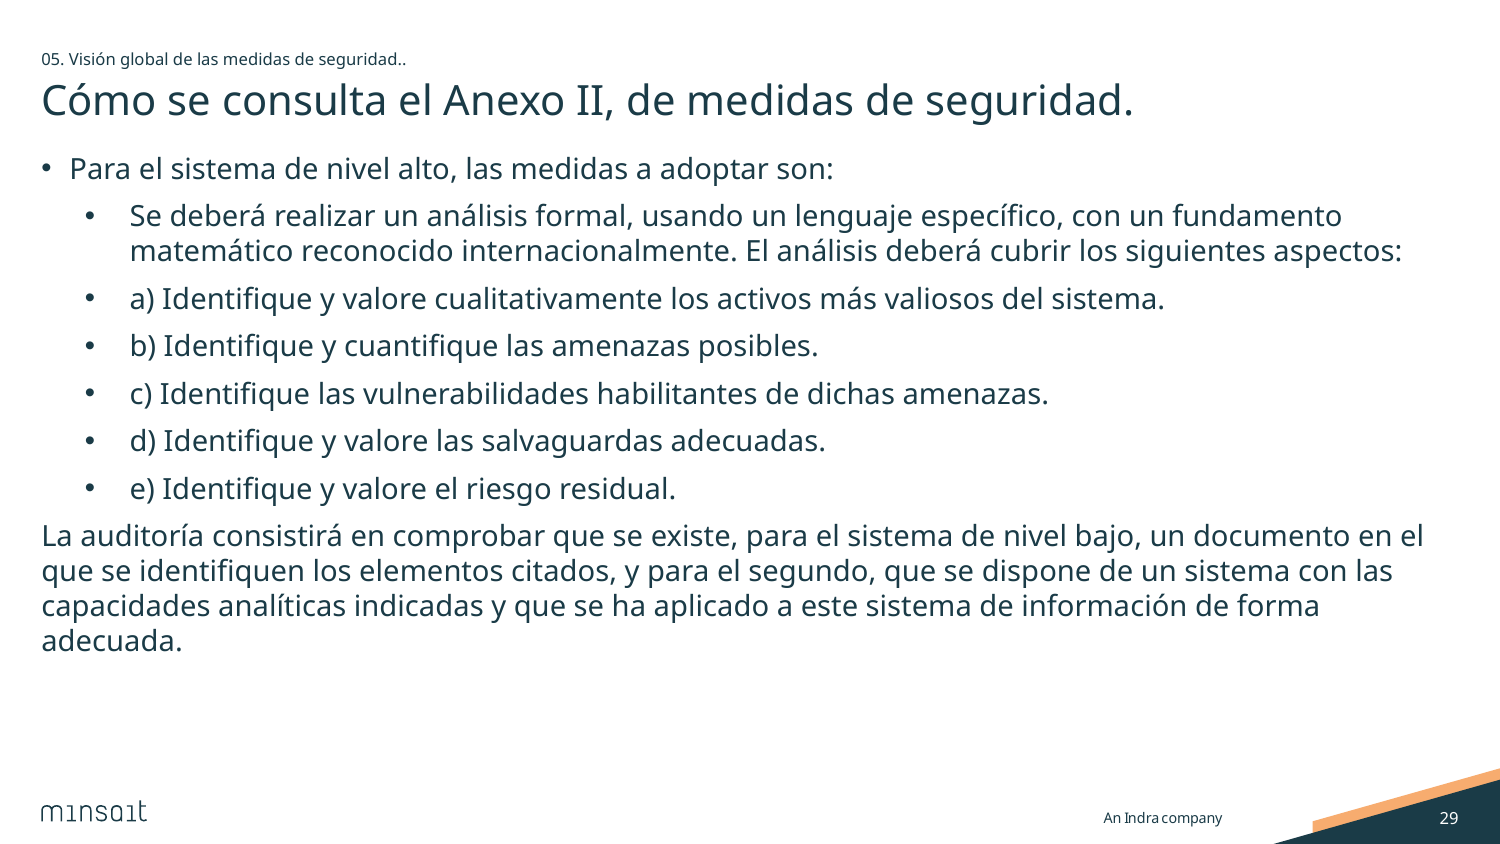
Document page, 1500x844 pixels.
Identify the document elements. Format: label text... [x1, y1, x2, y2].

text_box Para el sistema de nivel alto, las medidas a adoptar son: Se deberá realizar un análisis formal, usando un lenguaje específico, con un fundamento matemático reconocido internacionalmente. El análisis deberá cubrir los siguientes aspectos: a) Identifique y valore cualitativamente los activos más valiosos del sistema. b) Identifique y cuantifique las amenazas posibles. c) Identifique las vulnerabilidades habilitantes de dichas amenazas. d) Identifique y valore las salvaguardas adecuadas. e) Identifique y valore el riesgo residual. La auditoría consistirá en comprobar que se existe, para el sistema de nivel bajo, un documento en el que se identifiquen los elementos citados, y para el segundo, que se dispone de un sistema con las capacidades analíticas indicadas y que se ha aplicado a este sistema de información de forma adecuada. [41, 150, 1459, 436]
list 05. Visión global de las medidas de seguridad.. [41, 43, 1459, 75]
title Cómo se consulta el Anexo II, de medidas de seguridad. [41, 79, 1459, 150]
